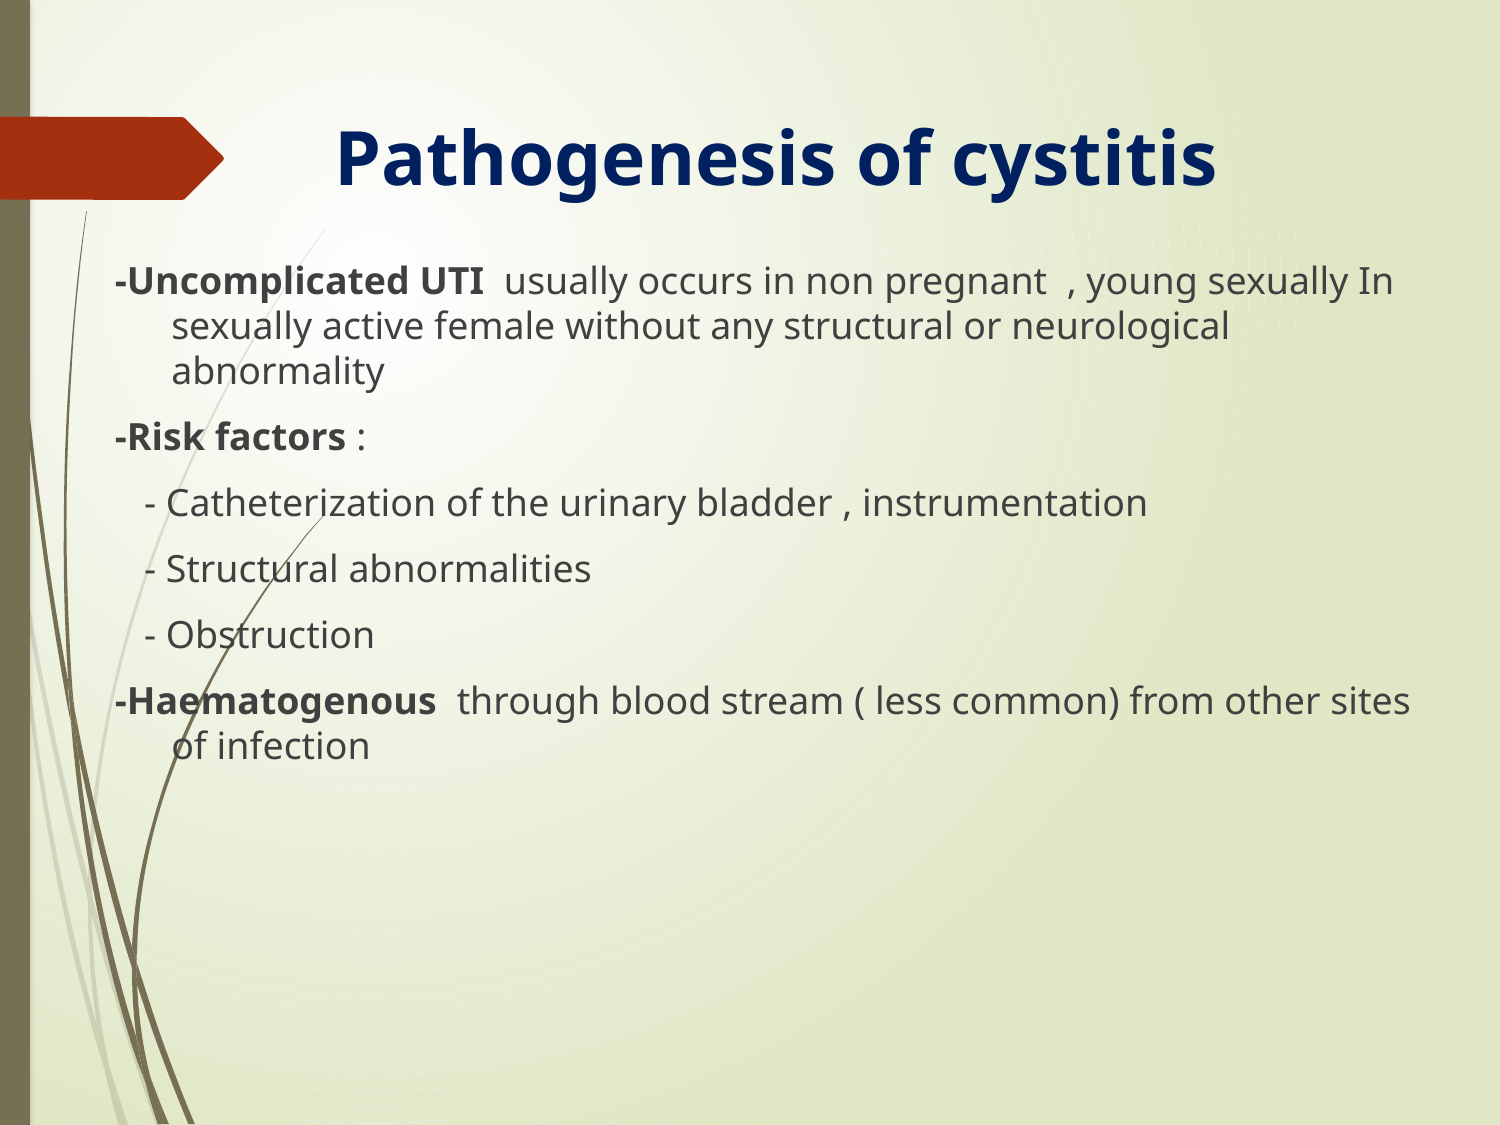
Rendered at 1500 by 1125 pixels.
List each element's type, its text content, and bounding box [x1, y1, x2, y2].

list -Uncomplicated UTI usually occurs in non pregnant , young sexually In sexually active female without any structural or neurological abnormality -Risk factors : - Catheterization of the urinary bladder , instrumentation - Structural abnormalities - Obstruction -Haematogenous through blood stream ( less common) from other sites of infection [99, 249, 1450, 993]
title Pathogenesis of cystitis [319, 102, 1400, 249]
